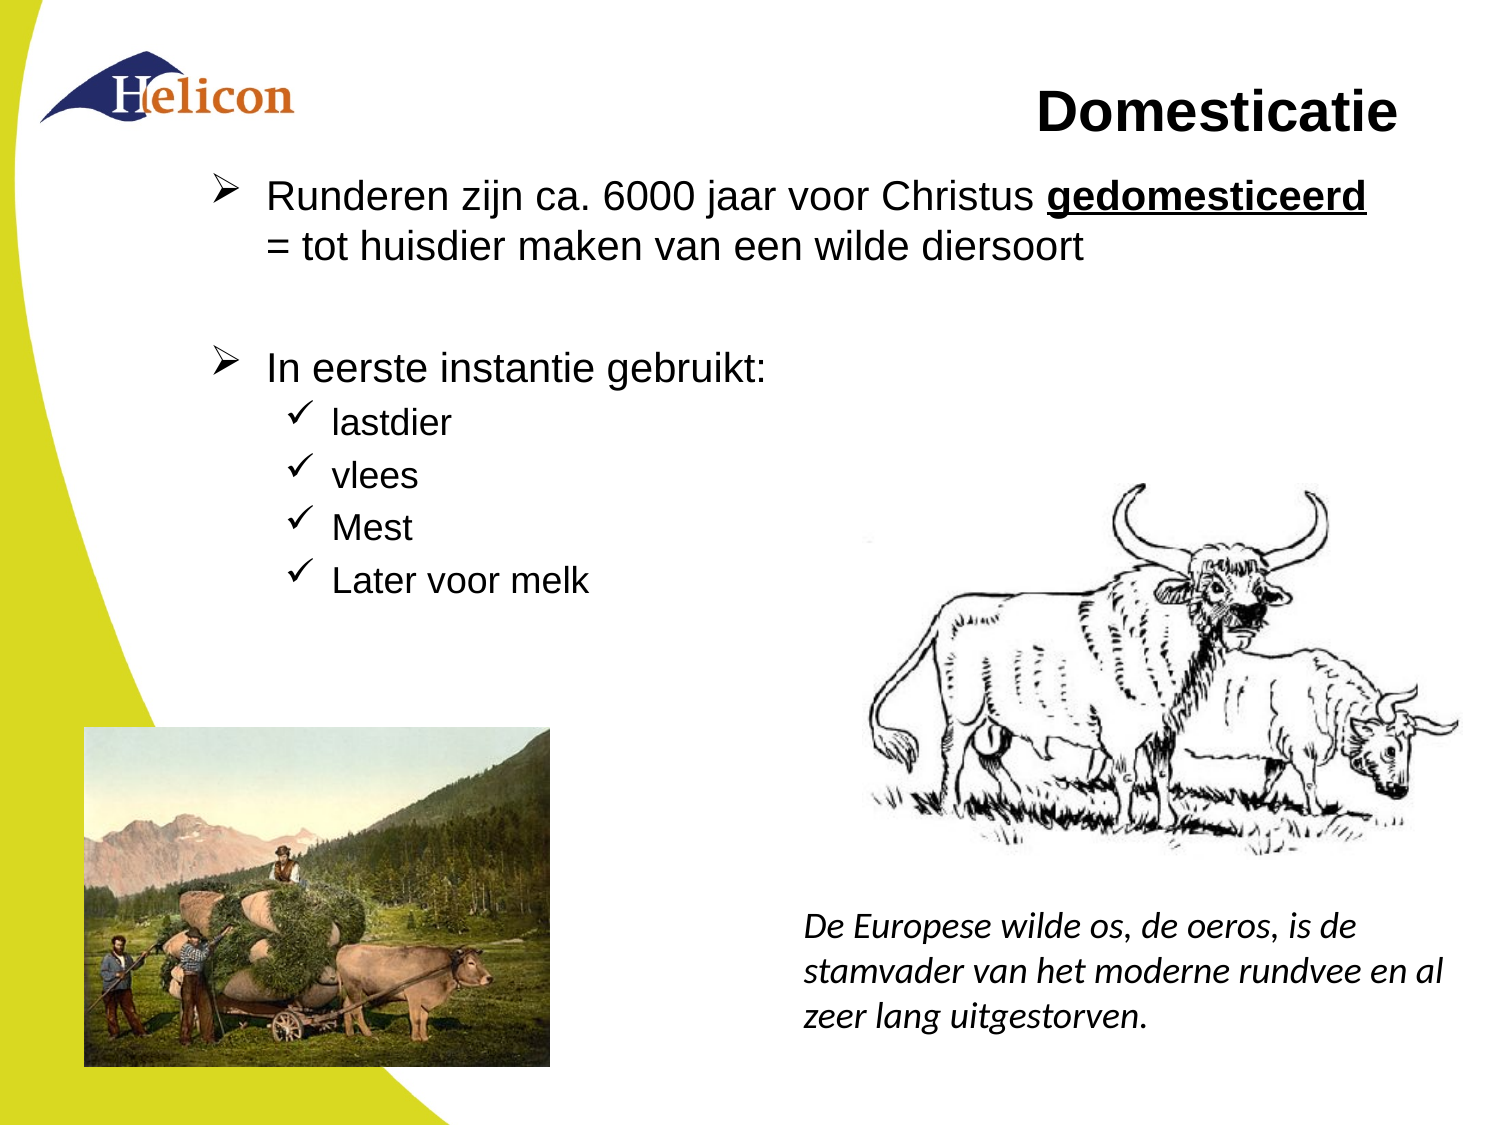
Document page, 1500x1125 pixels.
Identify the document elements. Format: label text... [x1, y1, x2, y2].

picture [0, 0, 1500, 1125]
text_box De Europese wilde os, de oeros, is de stamvader van het moderne rundvee en al zeer lang uitgestorven. [788, 893, 1463, 1044]
title Domesticatie [324, 54, 1415, 161]
list Runderen zijn ca. 6000 jaar voor Christus gedomesticeerd = tot huisdier maken van een wilde diersoort In eerste instantie gebruikt: lastdier vlees Mest Later voor melk [194, 160, 1402, 970]
